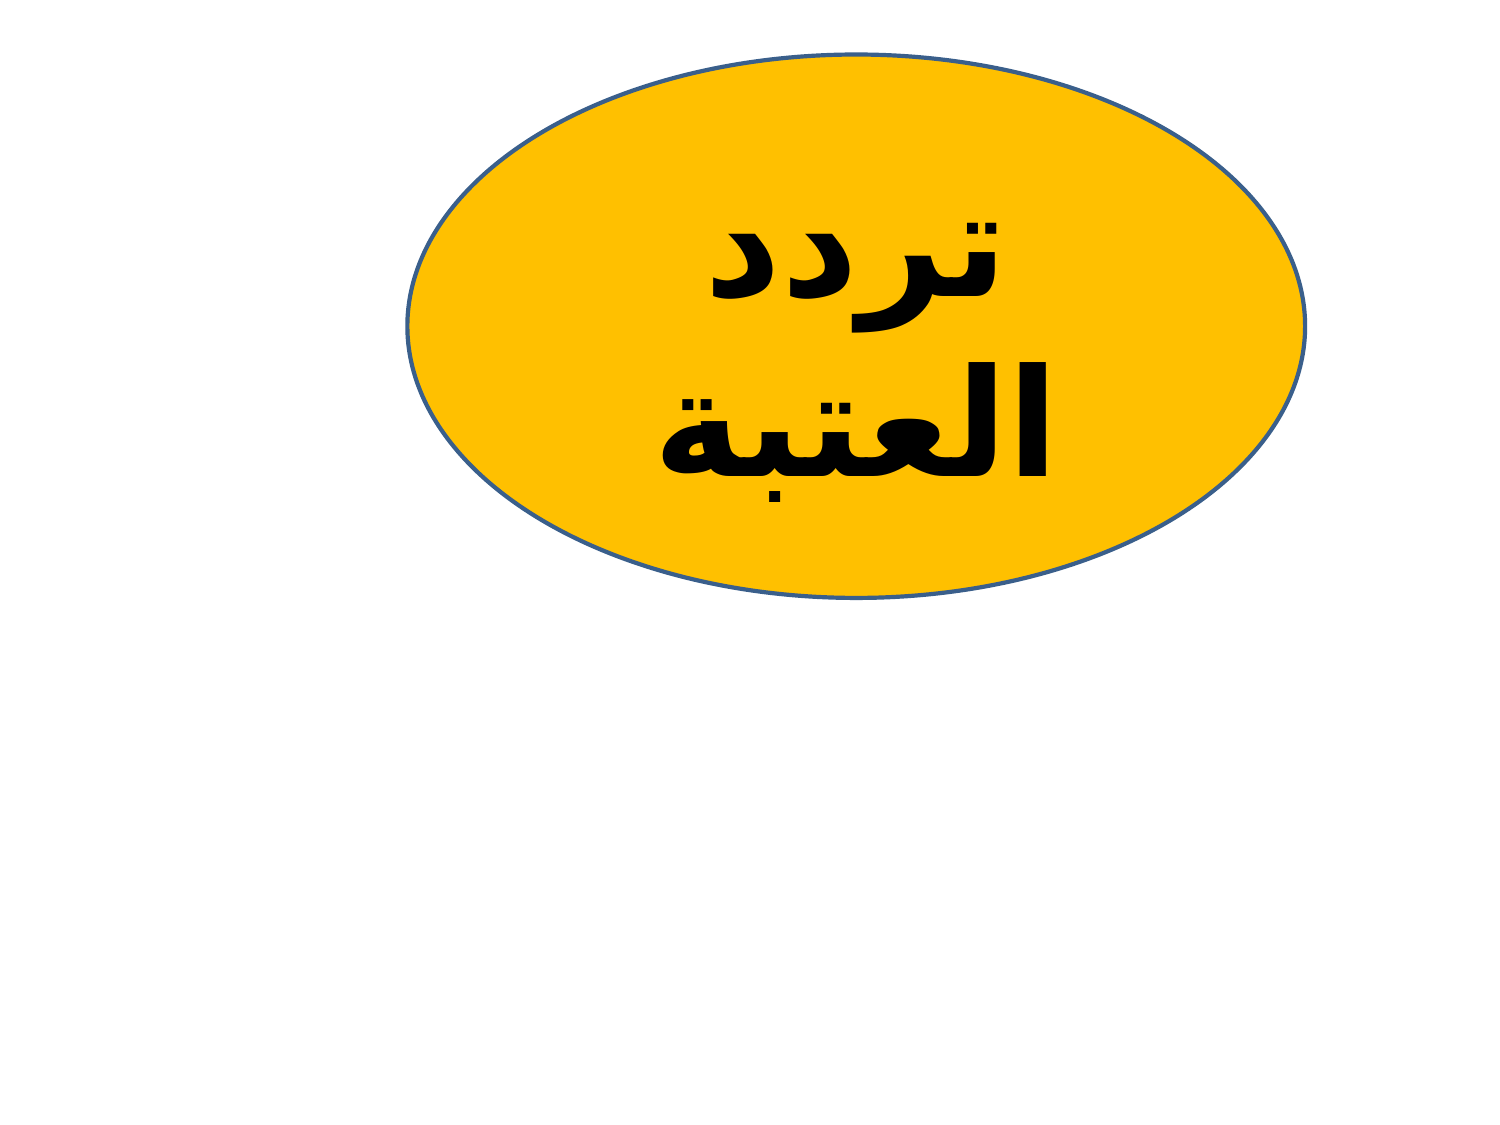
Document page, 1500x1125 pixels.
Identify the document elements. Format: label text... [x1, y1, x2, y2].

text_box تردد العتبة [405, 52, 1308, 601]
